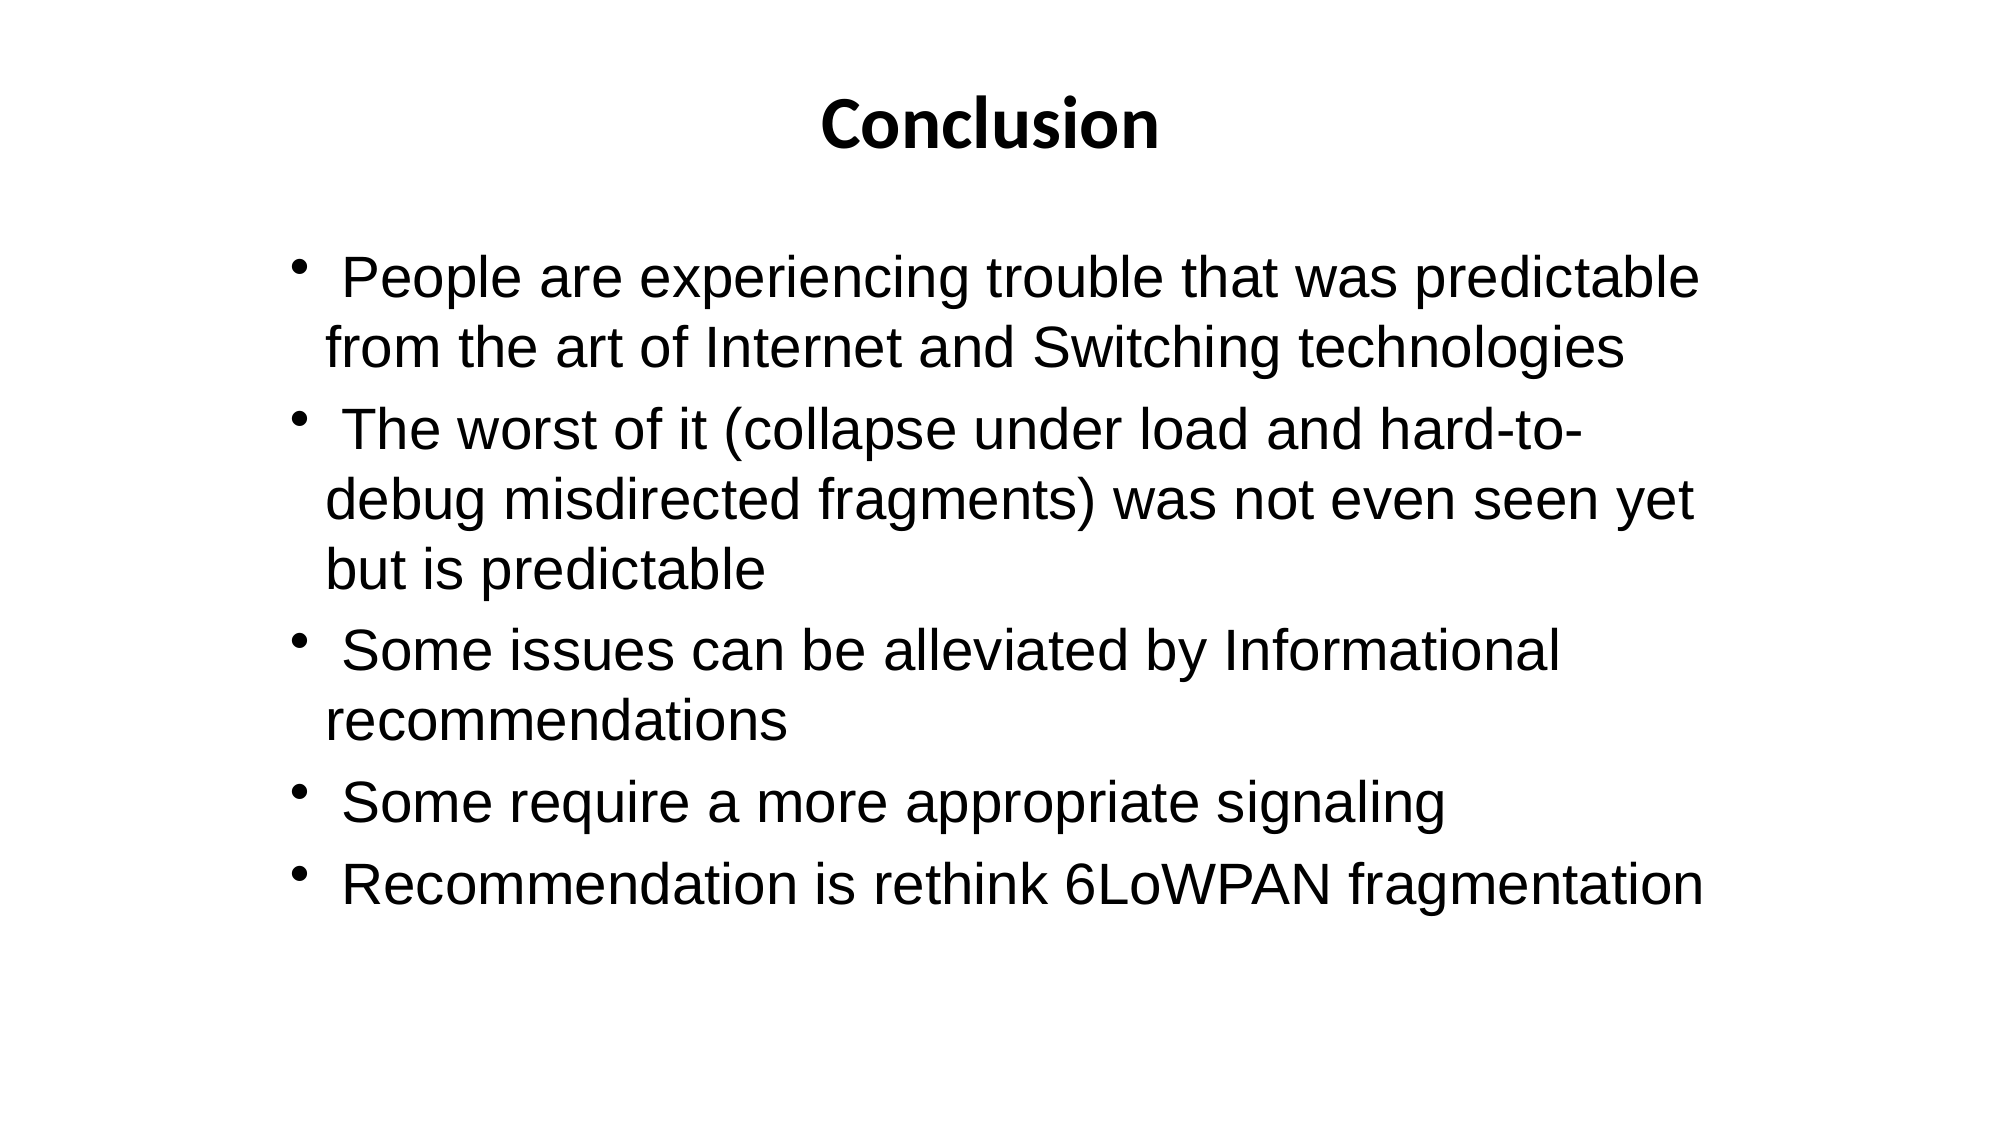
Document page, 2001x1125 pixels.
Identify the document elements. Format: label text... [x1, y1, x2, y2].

title Conclusion [249, 24, 1733, 213]
text_box People are experiencing trouble that was predictable from the art of Internet and Switching technologies The worst of it (collapse under load and hard-to-debug misdirected fragments) was not even seen yet but is predictable Some issues can be alleviated by Informational recommendations Some require a more appropriate signaling Recommendation is rethink 6LoWPAN fragmentation [274, 231, 1745, 932]
